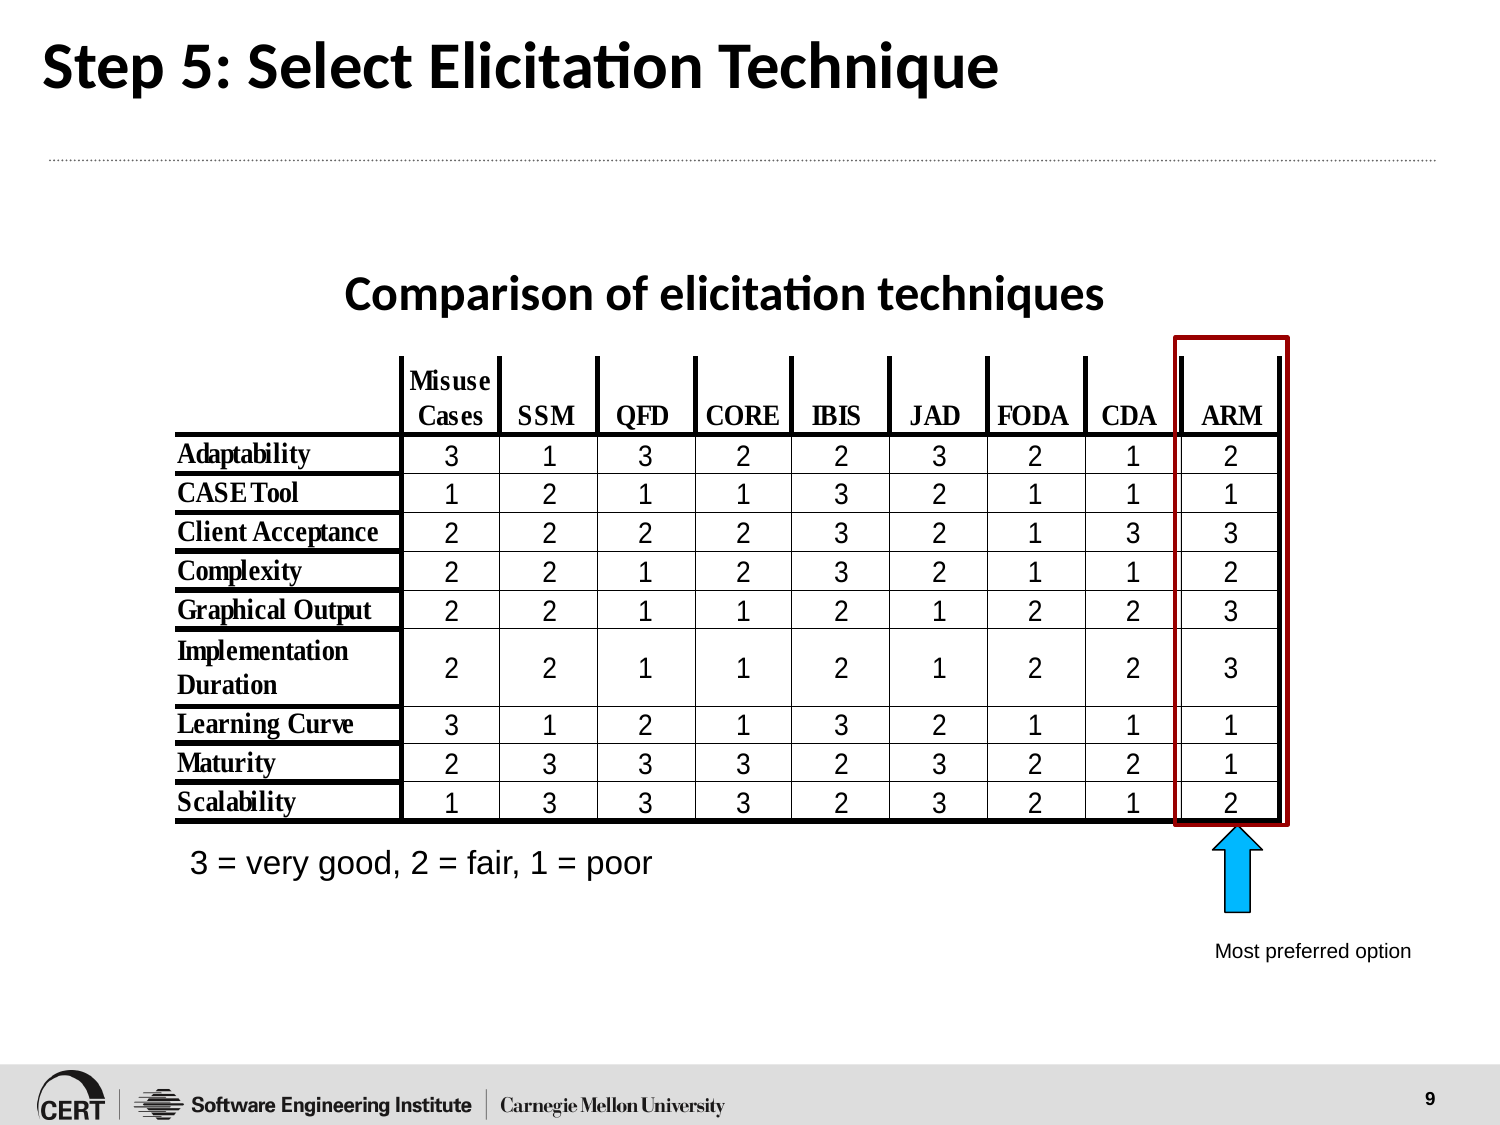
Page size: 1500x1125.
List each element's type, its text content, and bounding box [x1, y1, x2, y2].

text_box Comparison of elicitation techniques [162, 268, 1288, 317]
picture [37, 1069, 725, 1122]
text_box Most preferred option [1200, 937, 1463, 1038]
text_box 3 = very good, 2 = fair, 1 = poor [174, 844, 875, 888]
text_box [1173, 335, 1290, 363]
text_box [174, 356, 1286, 827]
title Step 5: Select Elicitation Technique [42, 37, 1434, 155]
text_box [1212, 836, 1263, 913]
